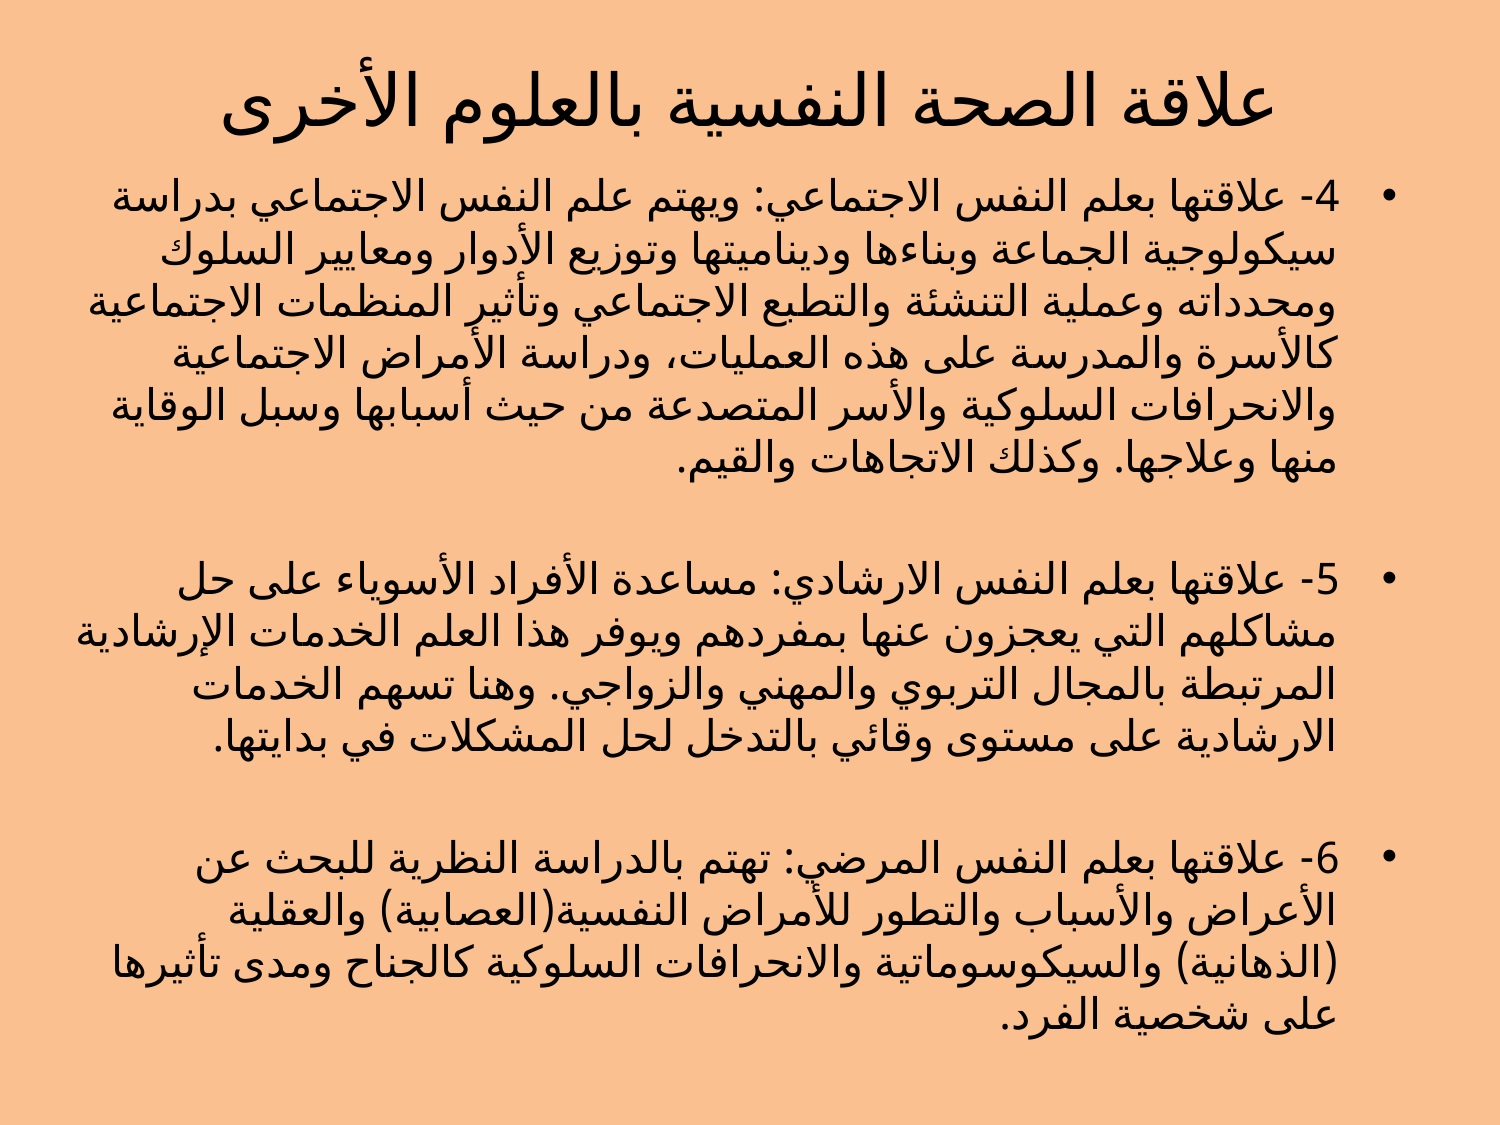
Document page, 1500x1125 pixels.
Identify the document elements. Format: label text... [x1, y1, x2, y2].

list 4- علاقتها بعلم النفس الاجتماعي: ويهتم علم النفس الاجتماعي بدراسة سيكولوجية الجماعة وبناءها وديناميتها وتوزيع الأدوار ومعايير السلوك ومحدداته وعملية التنشئة والتطبع الاجتماعي وتأثير المنظمات الاجتماعية كالأسرة والمدرسة على هذه العمليات، ودراسة الأمراض الاجتماعية والانحرافات السلوكية والأسر المتصدعة من حيث أسبابها وسبل الوقاية منها وعلاجها. وكذلك الاتجاهات والقيم. 5- علاقتها بعلم النفس الارشادي: مساعدة الأفراد الأسوياء على حل مشاكلهم التي يعجزون عنها بمفردهم ويوفر هذا العلم الخدمات الإرشادية المرتبطة بالمجال التربوي والمهني والزواجي. وهنا تسهم الخدمات الارشادية على مستوى وقائي بالتدخل لحل المشكلات في بدايتها. 6- علاقتها بعلم النفس المرضي: تهتم بالدراسة النظرية للبحث عن الأعراض والأسباب والتطور للأمراض النفسية(العصابية) والعقلية (الذهانية) والسيكوسوماتية والانحرافات السلوكية كالجناح ومدى تأثيرها على شخصية الفرد. [53, 160, 1404, 1120]
title علاقة الصحة النفسية بالعلوم الأخرى [75, 45, 1425, 149]
